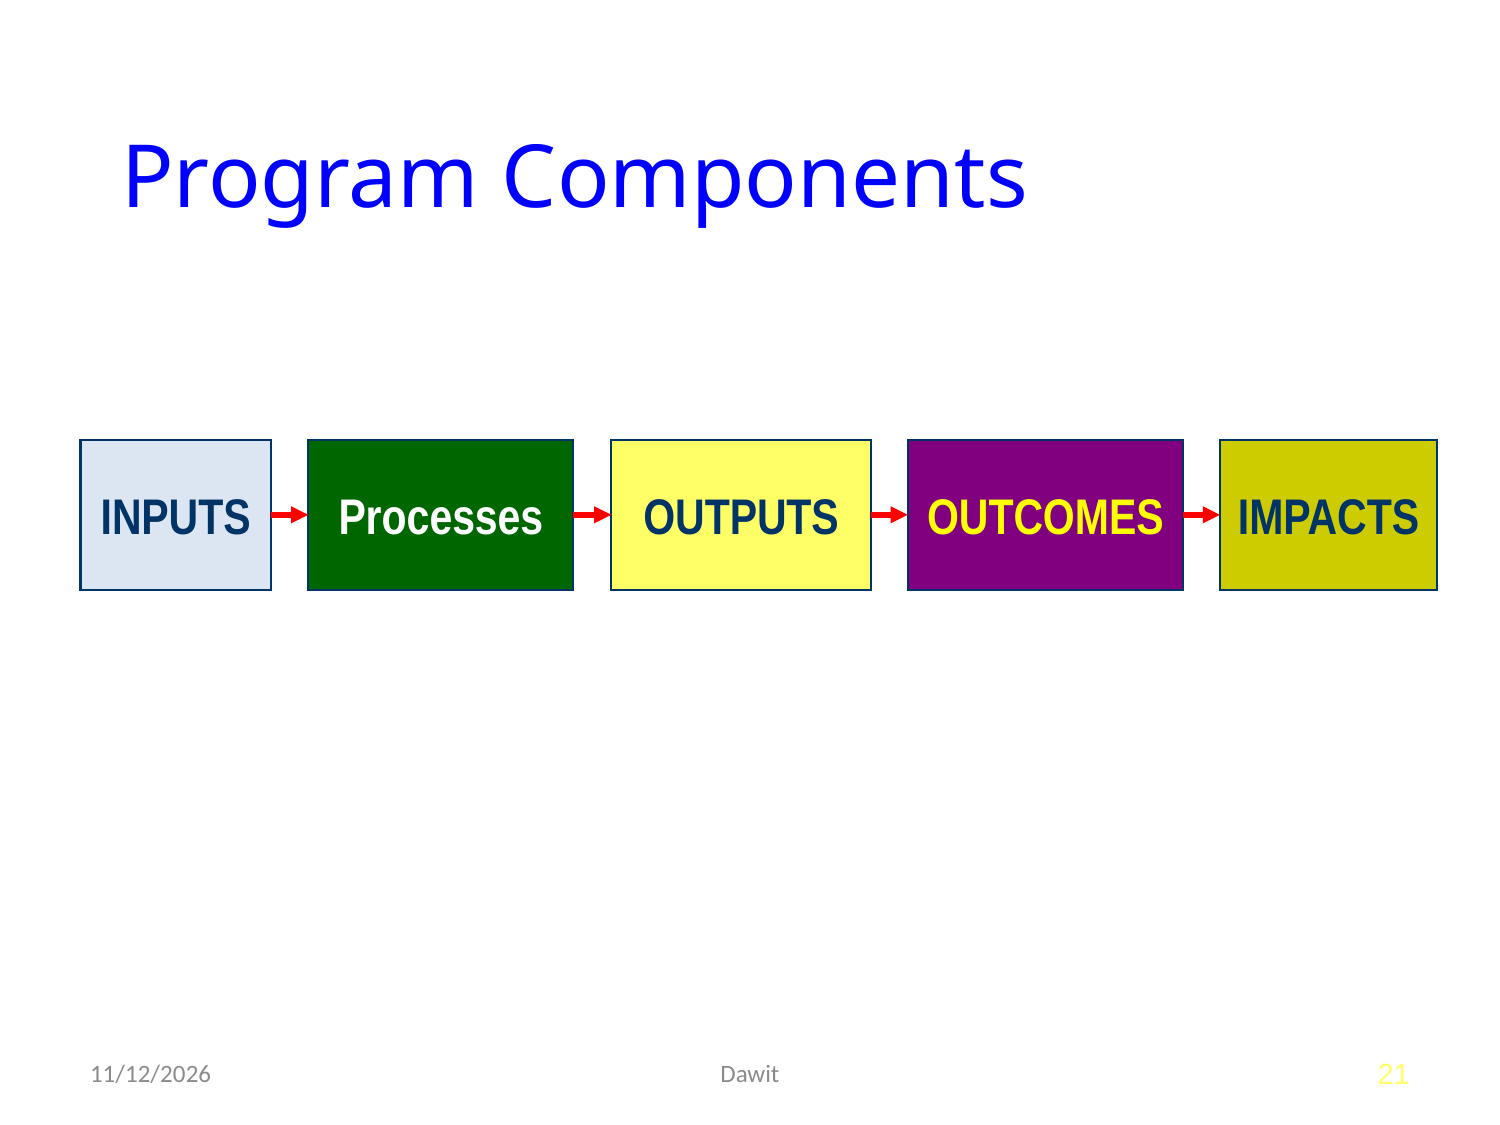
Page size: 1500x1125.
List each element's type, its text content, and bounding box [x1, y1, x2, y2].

footer Dawit [512, 1042, 988, 1103]
title Program Components [75, 112, 1075, 233]
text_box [80, 439, 1438, 590]
slide_number 21 [1074, 1042, 1425, 1103]
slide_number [75, 1042, 425, 1103]
